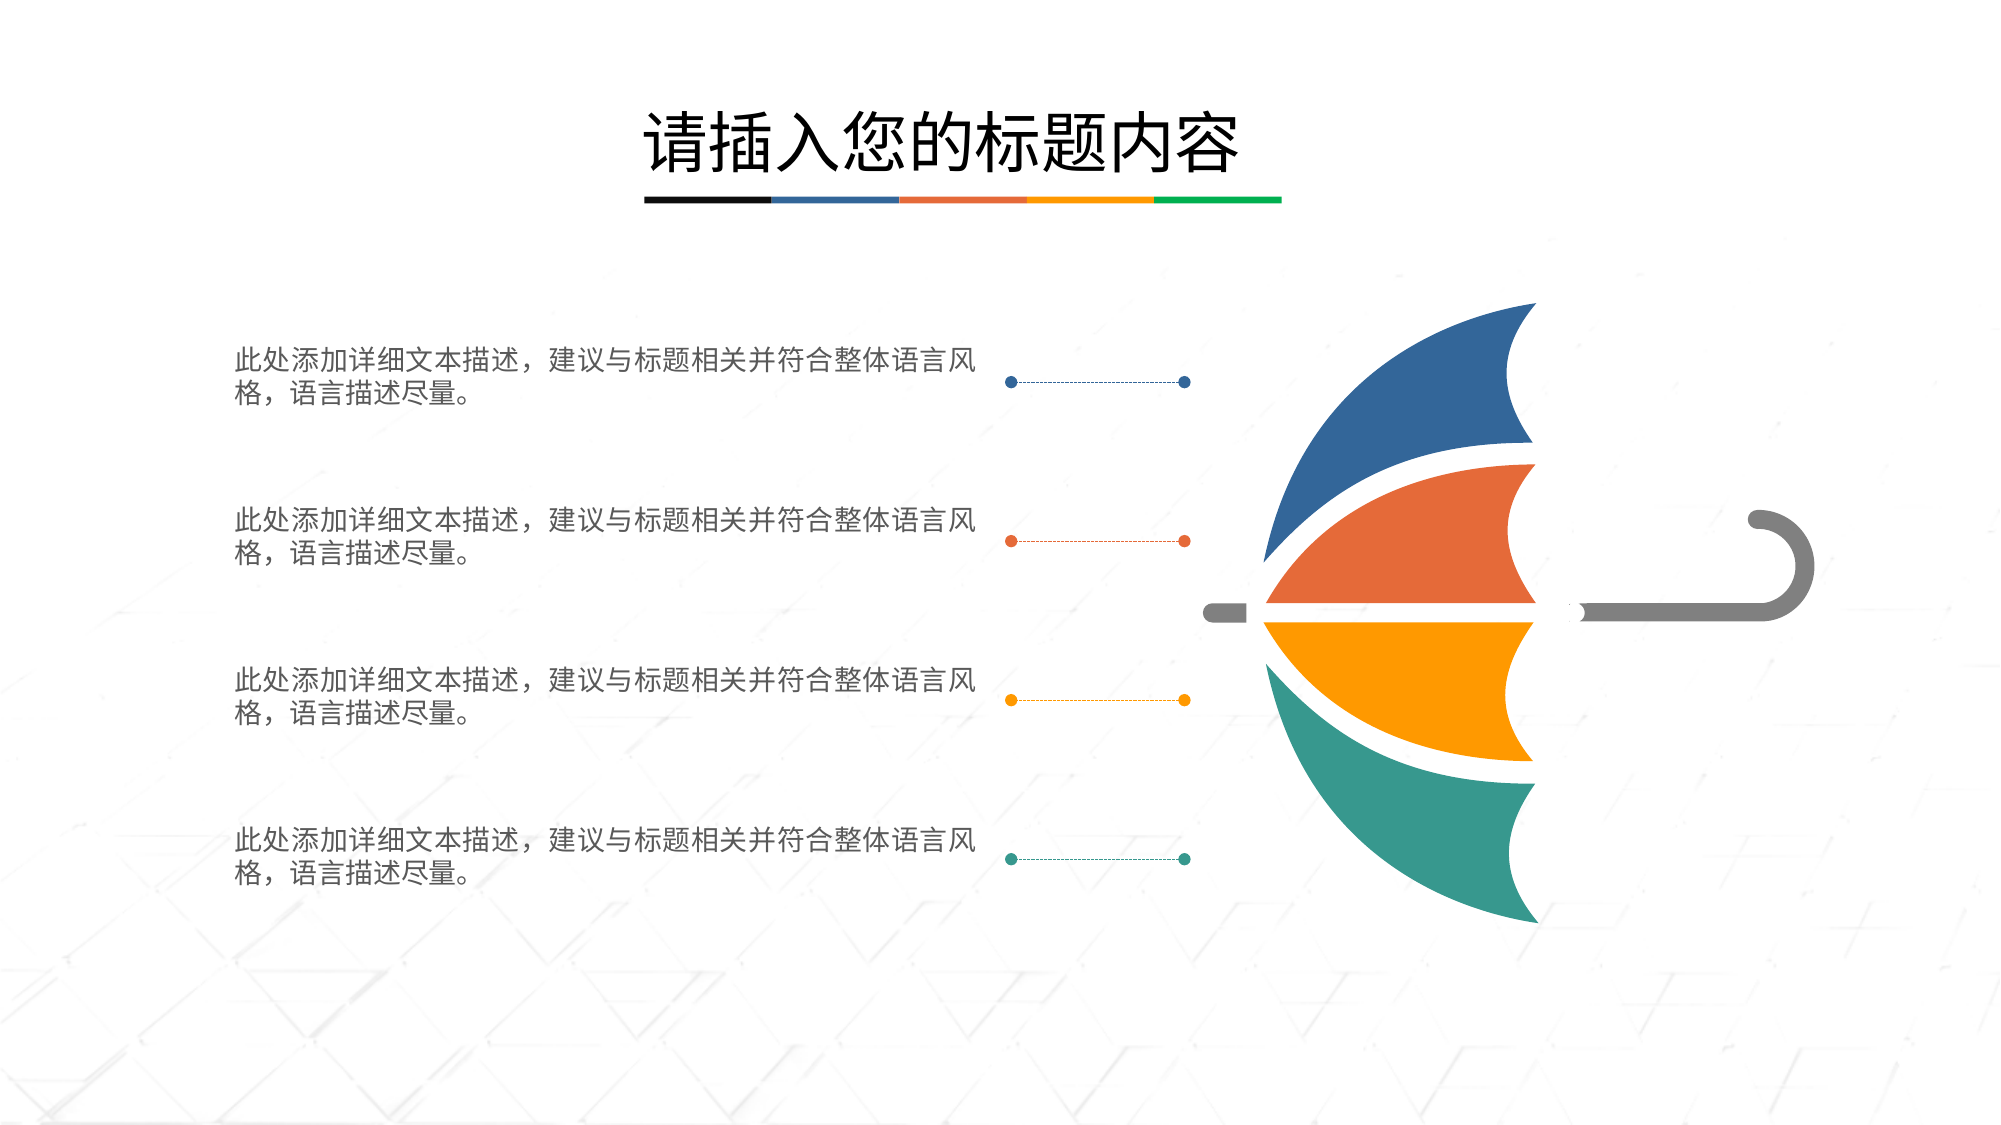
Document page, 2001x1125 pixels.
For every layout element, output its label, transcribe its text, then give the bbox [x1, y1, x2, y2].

text_box 此处添加详细文本描述，建议与标题相关并符合整体语言风格，语言描述尽量。 [219, 335, 992, 417]
text_box 此处添加详细文本描述，建议与标题相关并符合整体语言风格，语言描述尽量。 [219, 495, 992, 577]
text_box 此处添加详细文本描述，建议与标题相关并符合整体语言风格，语言描述尽量。 [219, 655, 992, 737]
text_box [1202, 303, 1815, 924]
text_box 此处添加详细文本描述，建议与标题相关并符合整体语言风格，语言描述尽量。 [219, 815, 992, 897]
